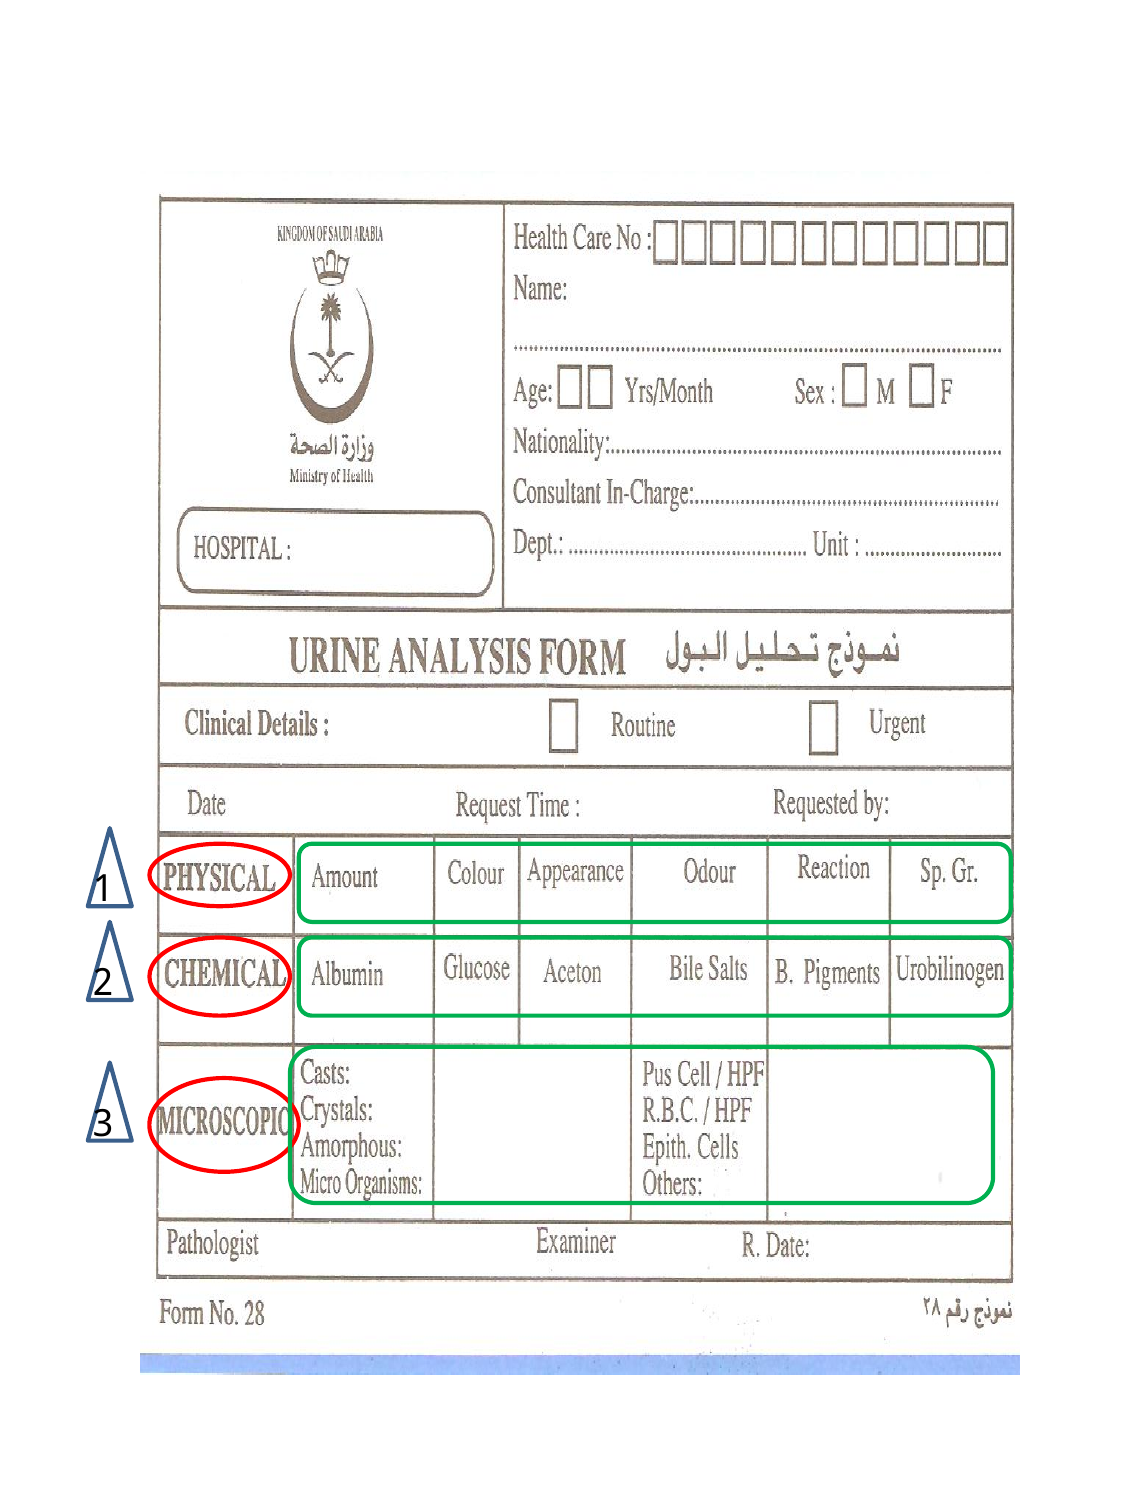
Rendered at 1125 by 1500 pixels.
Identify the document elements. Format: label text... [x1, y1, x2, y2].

text_box 3 [85, 1060, 134, 1143]
picture [140, 171, 1020, 1376]
text_box 2 [85, 919, 134, 1003]
text_box 1 [85, 826, 134, 909]
